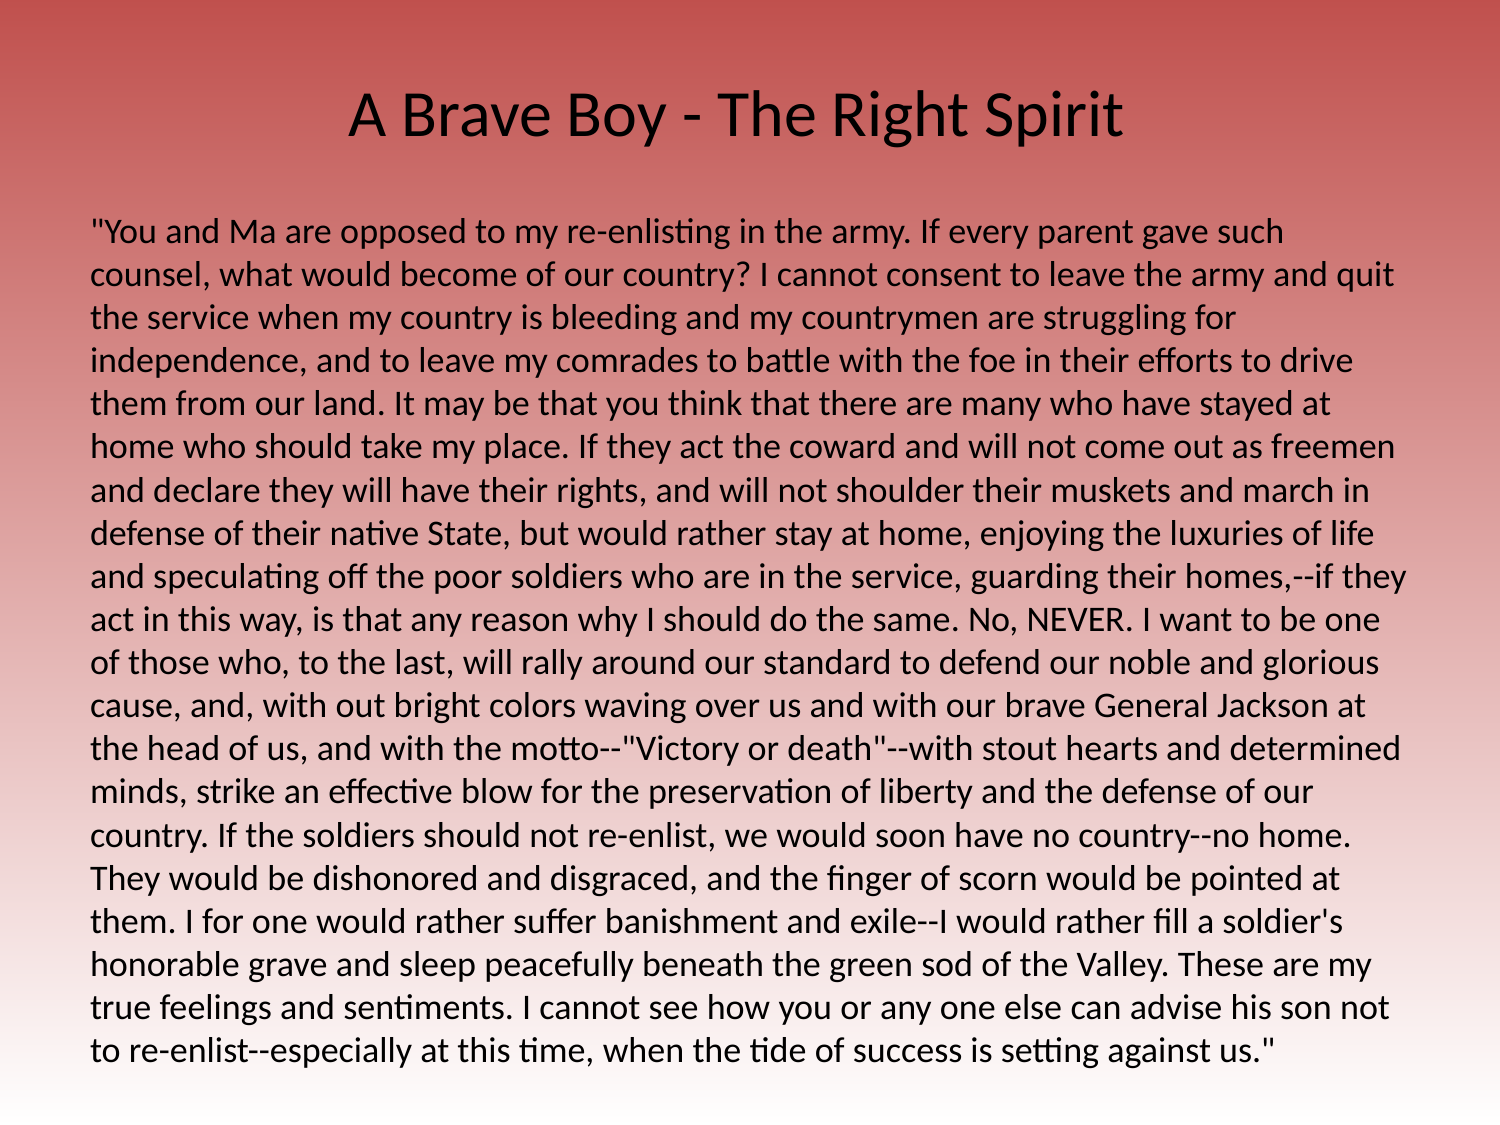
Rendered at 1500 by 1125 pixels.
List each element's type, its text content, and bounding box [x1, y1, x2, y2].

list "You and Ma are opposed to my re-enlisting in the army. If every parent gave such counsel, what would become of our country? I cannot consent to leave the army and quit the service when my country is bleeding and my countrymen are struggling for independence, and to leave my comrades to battle with the foe in their efforts to drive them from our land. It may be that you think that there are many who have stayed at home who should take my place. If they act the coward and will not come out as freemen and declare they will have their rights, and will not shoulder their muskets and march in defense of their native State, but would rather stay at home, enjoying the luxuries of life and speculating off the poor soldiers who are in the service, guarding their homes,--if they act in this way, is that any reason why I should do the same. No, NEVER. I want to be one of those who, to the last, will rally around our standard to defend our noble and glorious cause, and, with out bright colors waving over us and with our brave General Jackson at the head of us, and with the motto--"Victory or death"--with stout hearts and determined minds, strike an effective blow for the preservation of liberty and the defense of our country. If the soldiers should not re-enlist, we would soon have no country--no home. They would be dishonored and disgraced, and the finger of scorn would be pointed at them. I for one would rather suffer banishment and exile--I would rather fill a soldier's honorable grave and sleep peacefully beneath the green sod of the Valley. These are my true feelings and sentiments. I cannot see how you or any one else can advise his son not to re-enlist--especially at this time, when the tide of success is setting against us." [75, 200, 1425, 1088]
title A Brave Boy - The Right Spirit [62, 62, 1413, 238]
